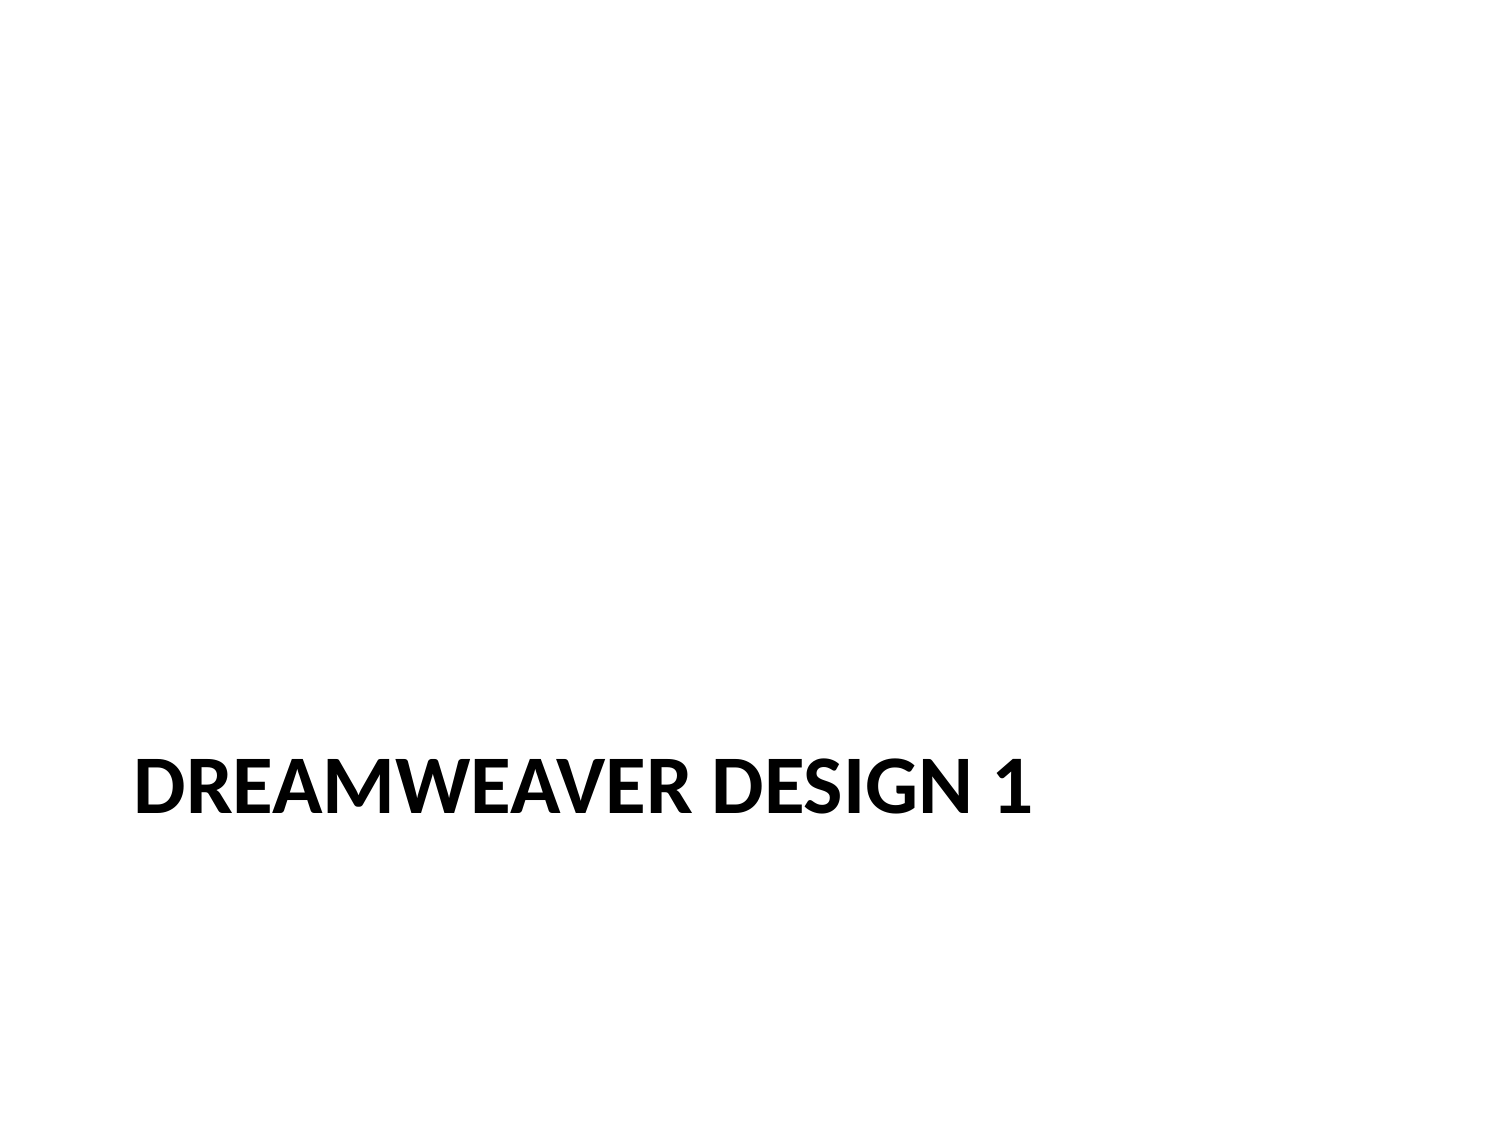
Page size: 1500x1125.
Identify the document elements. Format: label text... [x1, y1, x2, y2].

title Dreamweaver Design 1 [118, 722, 1394, 947]
